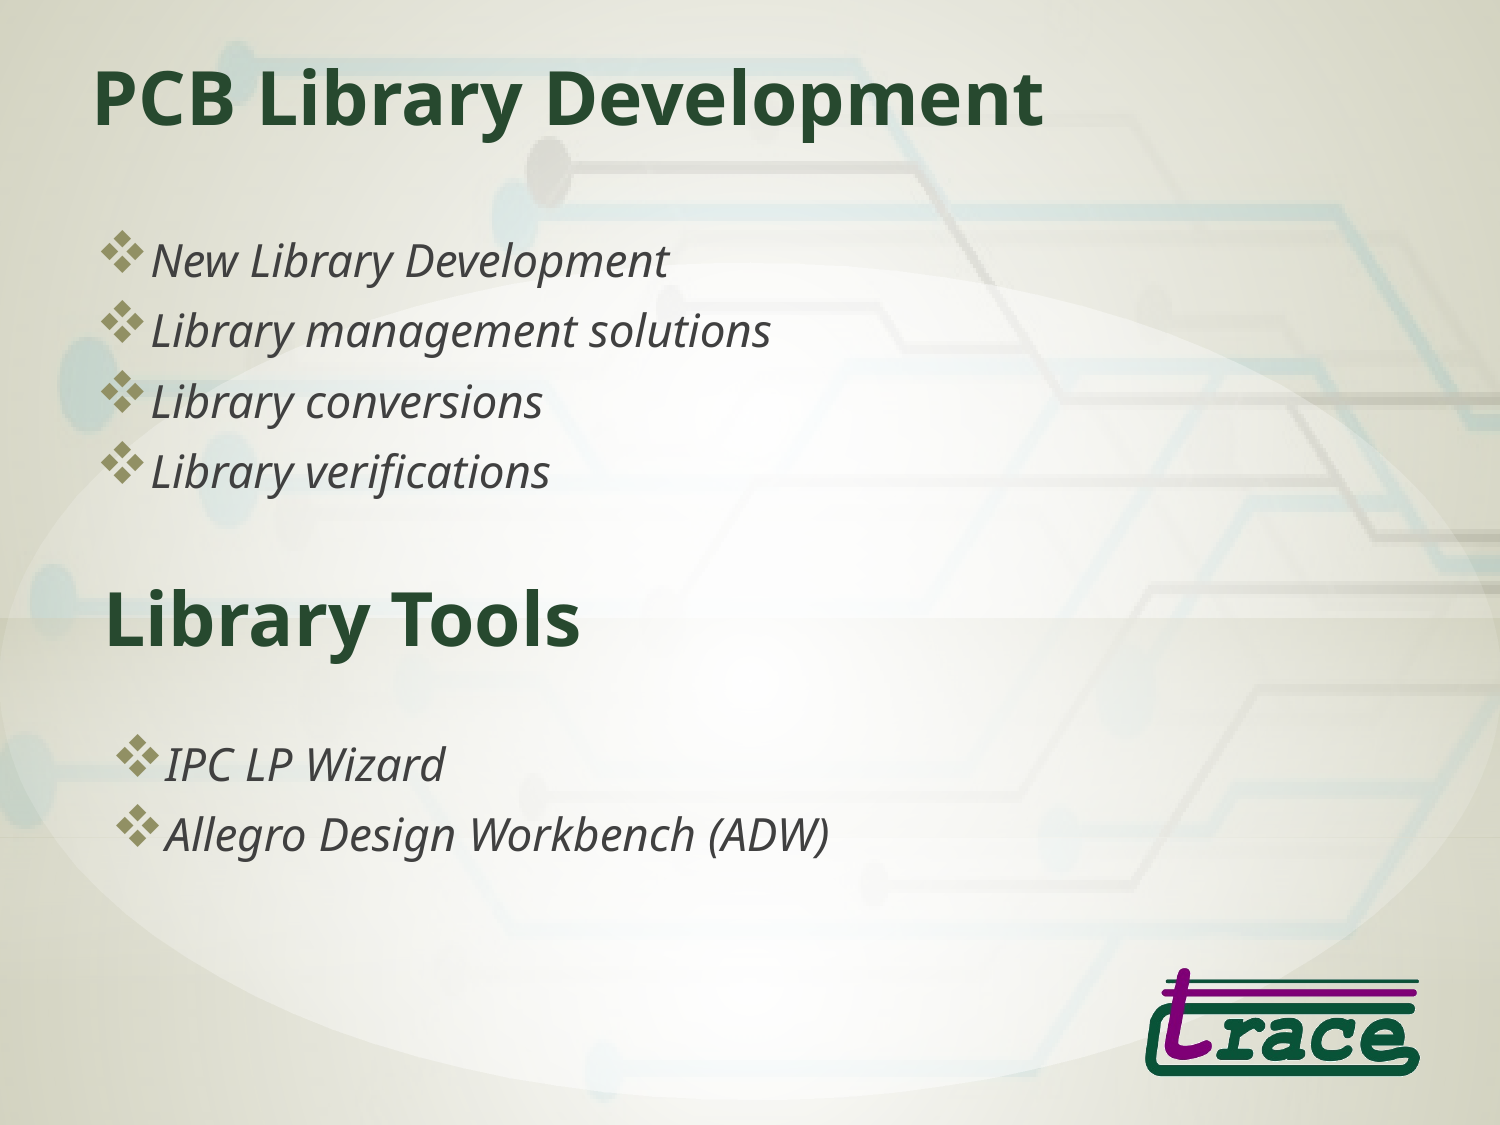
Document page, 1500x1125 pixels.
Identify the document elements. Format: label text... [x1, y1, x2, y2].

text_box Library Tools [88, 563, 1157, 693]
text_box IPC LP Wizard Allegro Design Workbench (ADW) [88, 728, 903, 1071]
picture [1139, 924, 1423, 1125]
list New Library Development Library management solutions Library conversions Library verifications [73, 153, 1172, 630]
title PCB Library Development [76, 42, 1317, 231]
